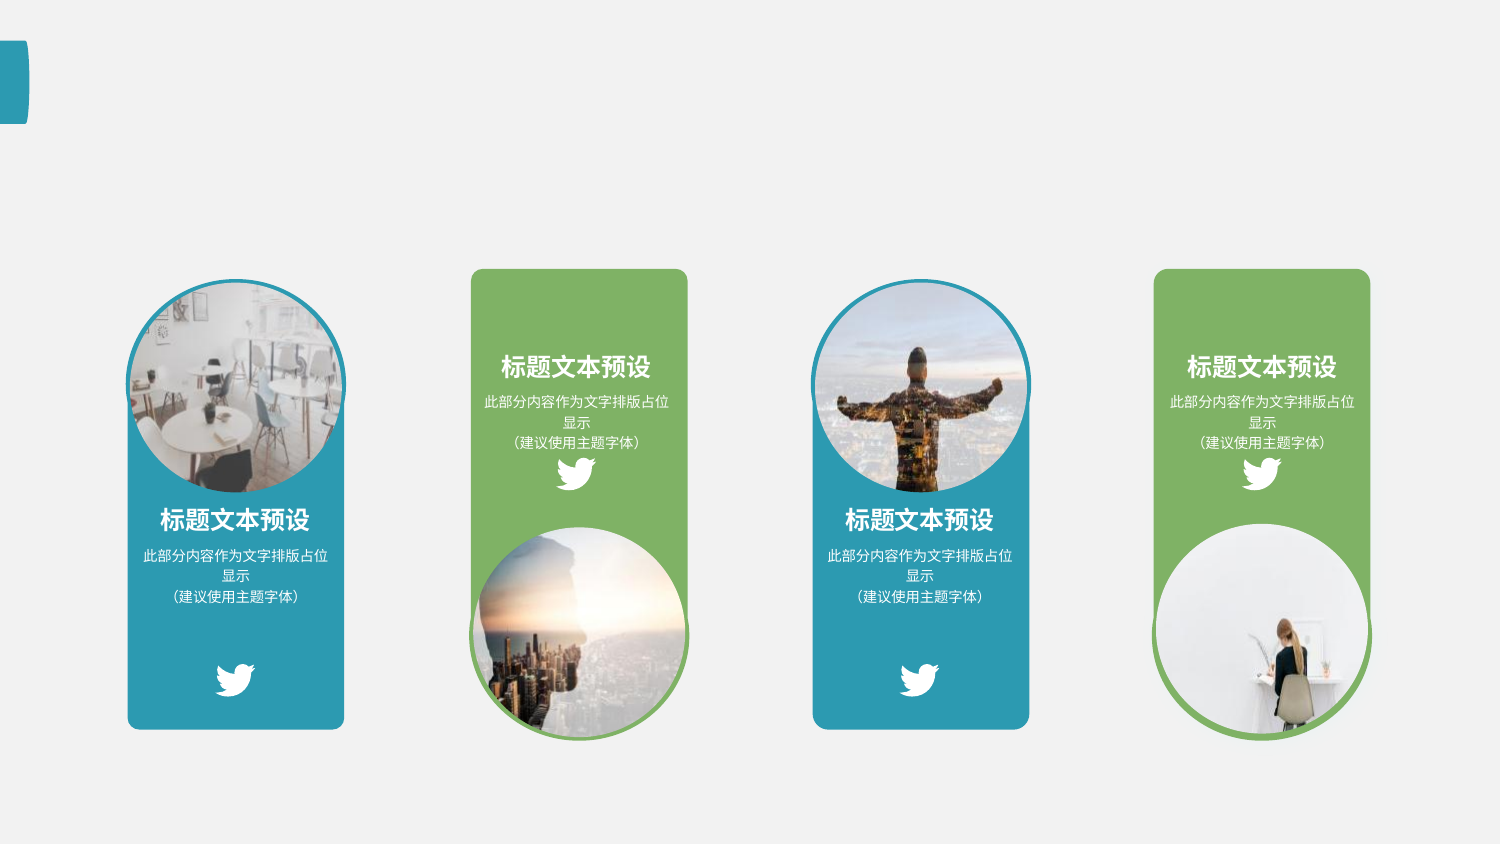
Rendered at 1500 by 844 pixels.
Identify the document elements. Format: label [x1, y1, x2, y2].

text_box [123, 276, 349, 496]
text_box [127, 280, 344, 495]
text_box [471, 525, 688, 740]
text_box [1153, 268, 1371, 342]
text_box [125, 496, 347, 697]
text_box [1151, 498, 1373, 741]
text_box [810, 703, 1032, 732]
text_box [468, 266, 690, 345]
text_box [1152, 343, 1373, 491]
text_box [808, 276, 1034, 497]
text_box [467, 496, 692, 743]
text_box [466, 343, 687, 491]
text_box [125, 703, 347, 732]
text_box [809, 496, 1031, 697]
text_box [1153, 521, 1371, 736]
text_box [812, 280, 1030, 495]
